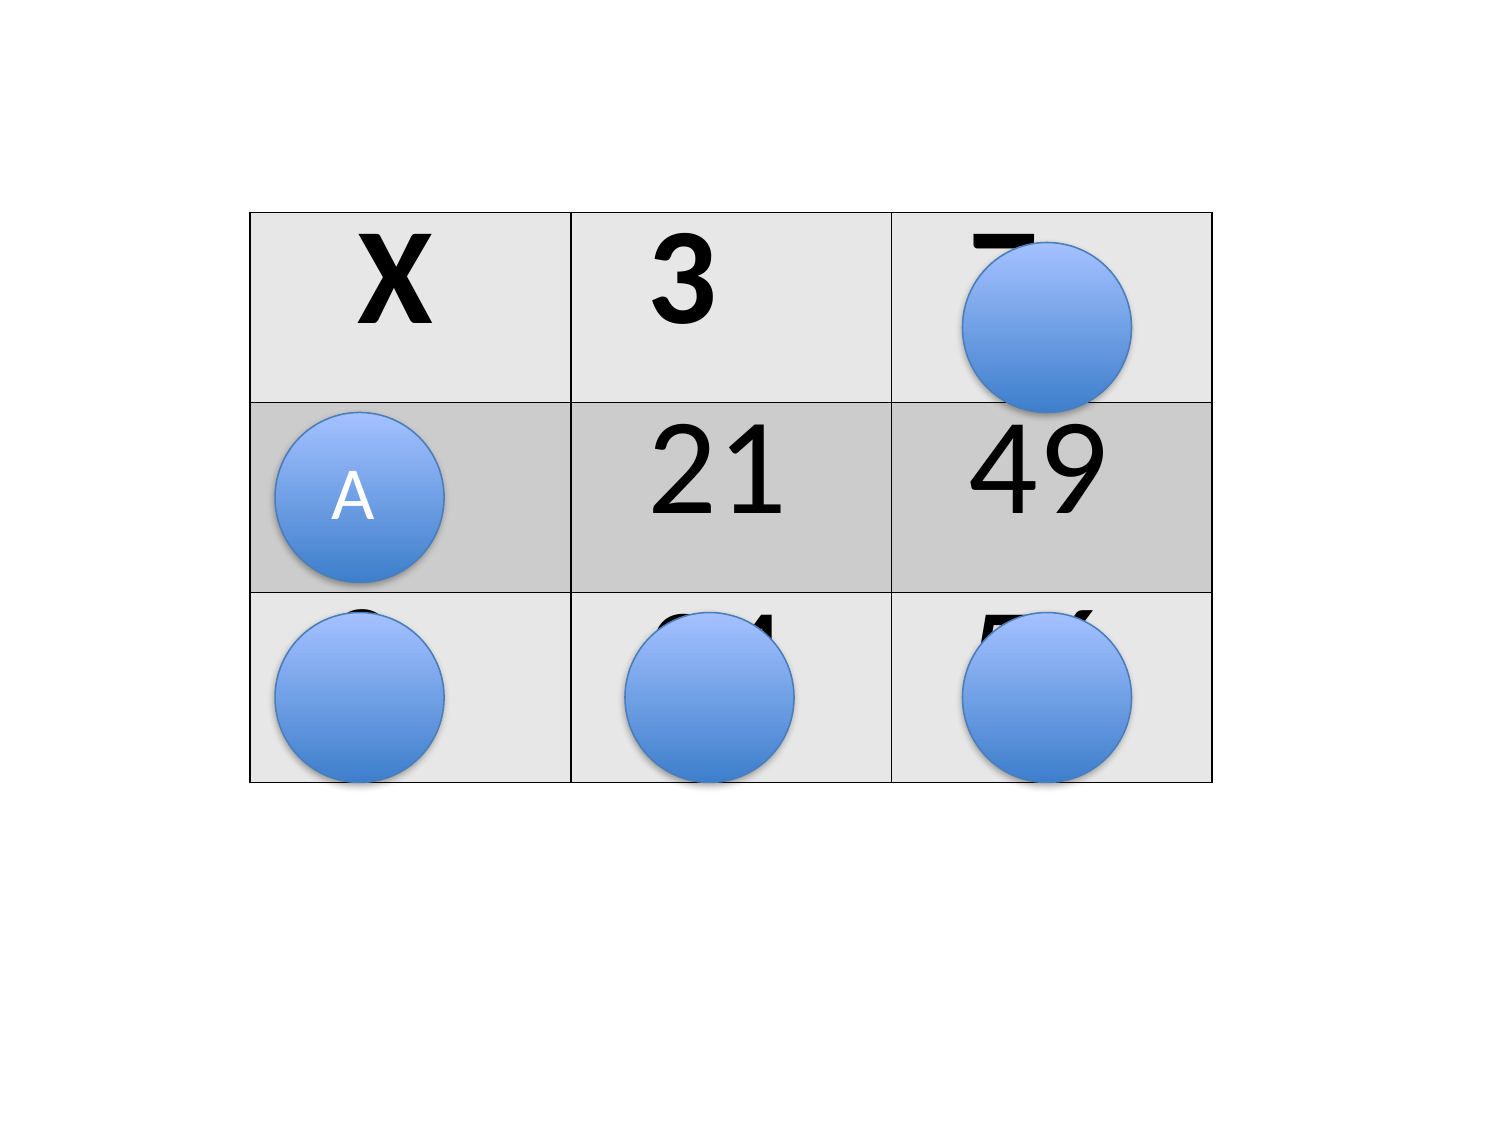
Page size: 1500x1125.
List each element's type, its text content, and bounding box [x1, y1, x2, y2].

text_box [961, 241, 1133, 414]
table_cell 8 [251, 593, 570, 782]
table_cell 49 [892, 403, 1211, 592]
table_cell 56 [892, 593, 1211, 782]
table_cell 21 [572, 403, 891, 592]
table_header 3 [572, 213, 891, 402]
table_cell 7 [251, 403, 570, 592]
text_box A [274, 411, 445, 584]
text_box [274, 611, 445, 784]
text_box [961, 611, 1133, 784]
text_box [624, 611, 795, 784]
table_header X [251, 213, 570, 402]
table_header 7 [892, 213, 1211, 402]
table_cell 24 [572, 593, 891, 782]
